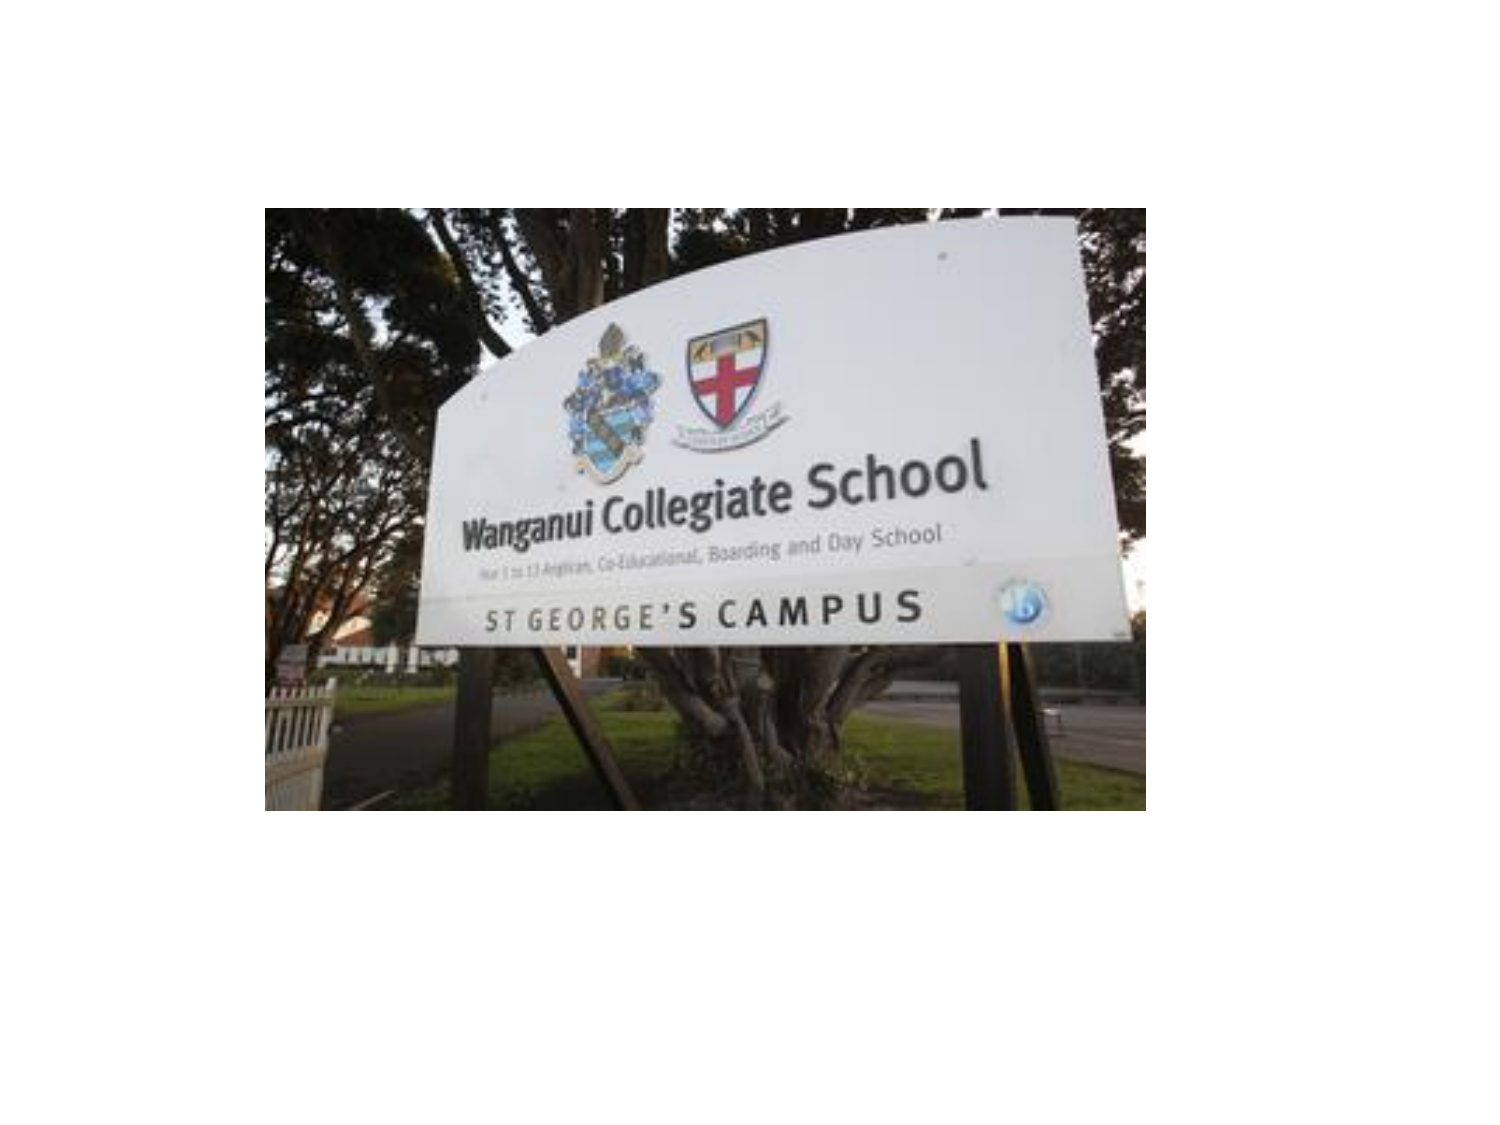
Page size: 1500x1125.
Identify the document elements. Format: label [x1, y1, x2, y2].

picture [265, 207, 1146, 811]
